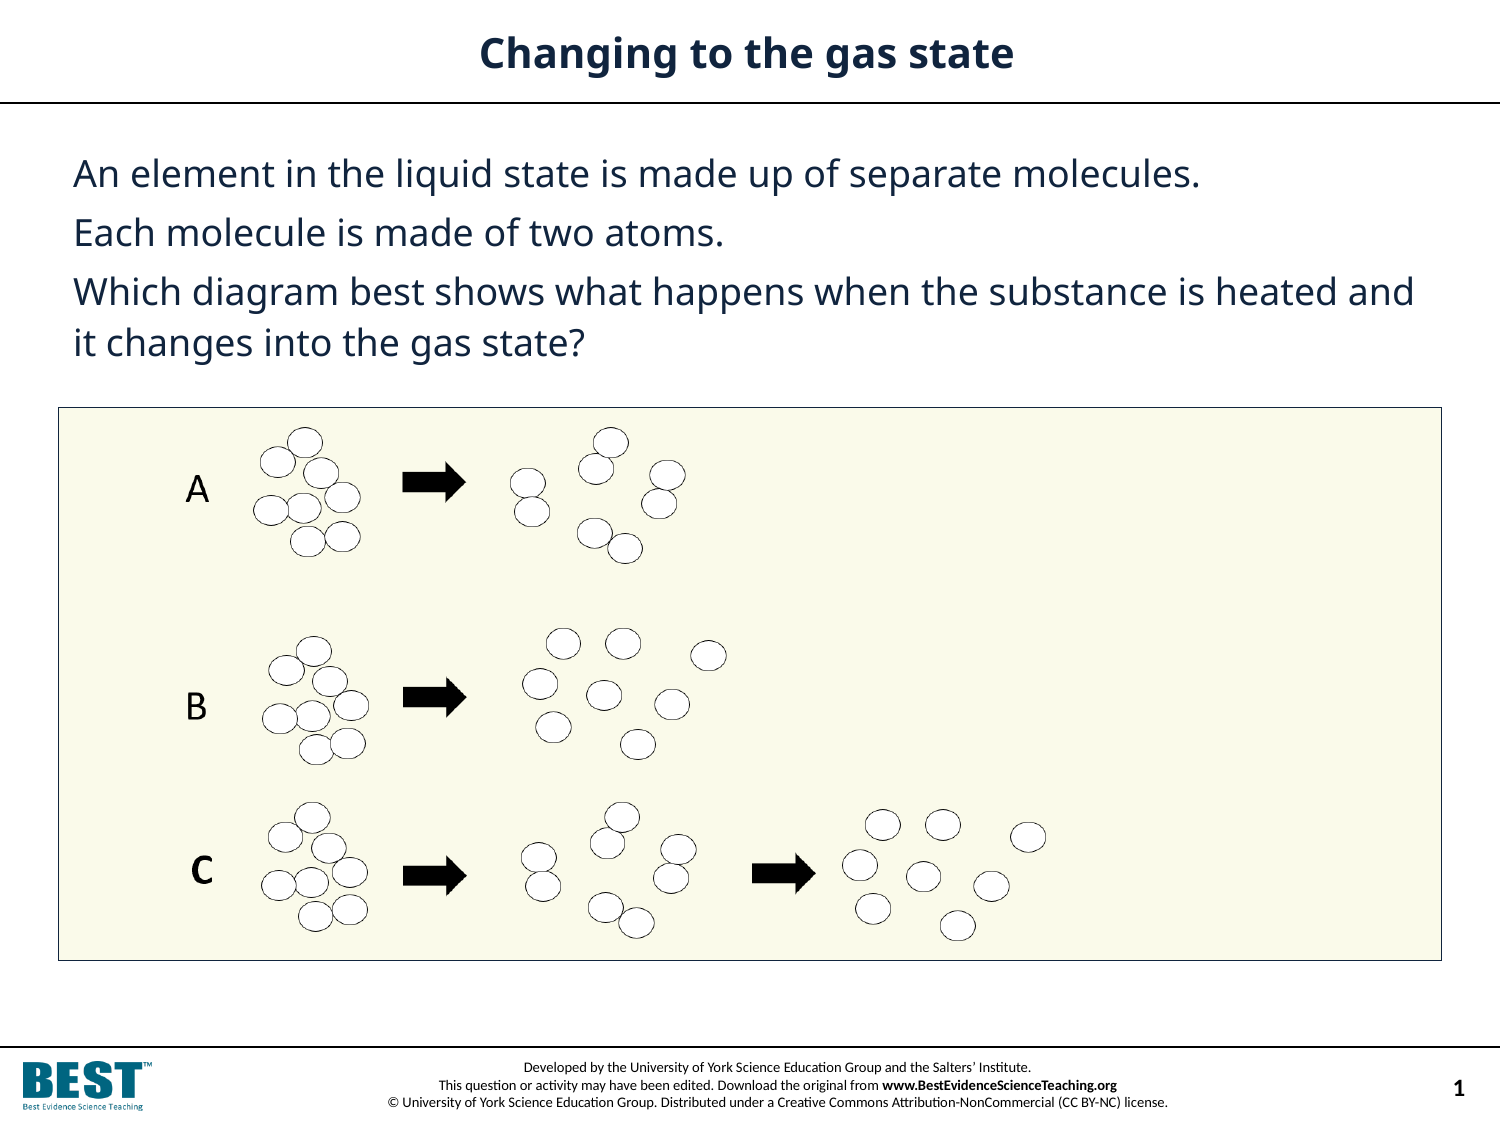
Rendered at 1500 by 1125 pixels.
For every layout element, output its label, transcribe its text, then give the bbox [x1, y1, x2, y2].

list [58, 407, 1442, 961]
slide_number 1 [1130, 1061, 1481, 1111]
picture [23, 1061, 152, 1111]
list An element in the liquid state is made up of separate molecules. Each molecule is made of two atoms. Which diagram best shows what happens when the substance is heated and it changes into the gas state? [58, 136, 1442, 388]
title Changing to the gas state [23, 4, 1471, 99]
picture [158, 426, 1046, 942]
